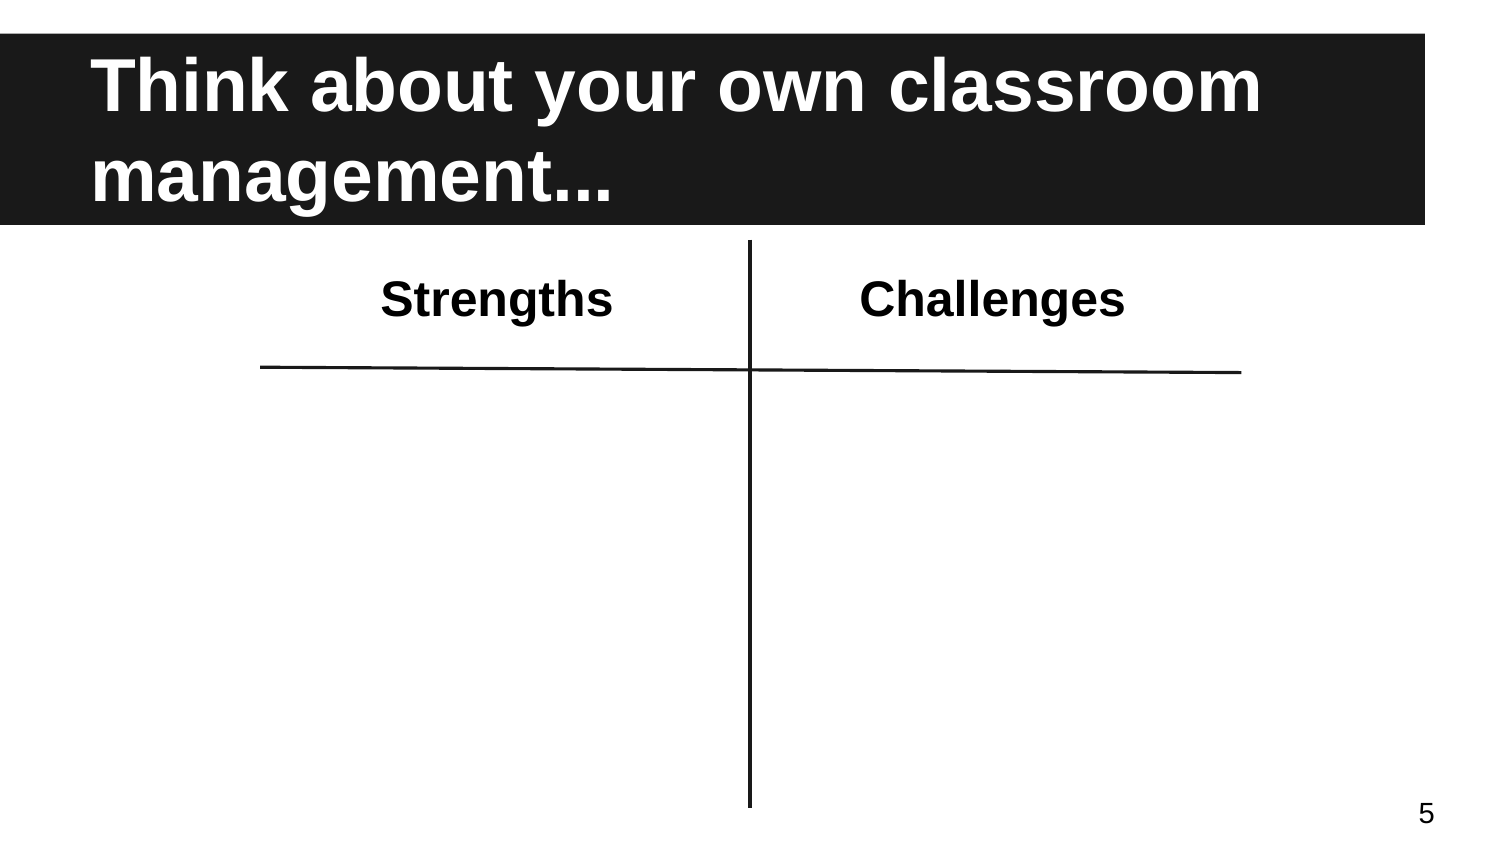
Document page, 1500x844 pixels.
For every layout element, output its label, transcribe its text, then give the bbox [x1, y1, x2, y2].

text_box Strengths [365, 251, 656, 338]
title Think about your own classroom management... [75, 44, 1425, 232]
slide_number 5 [1403, 779, 1494, 844]
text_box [259, 366, 1242, 373]
text_box Challenges [844, 251, 1152, 338]
